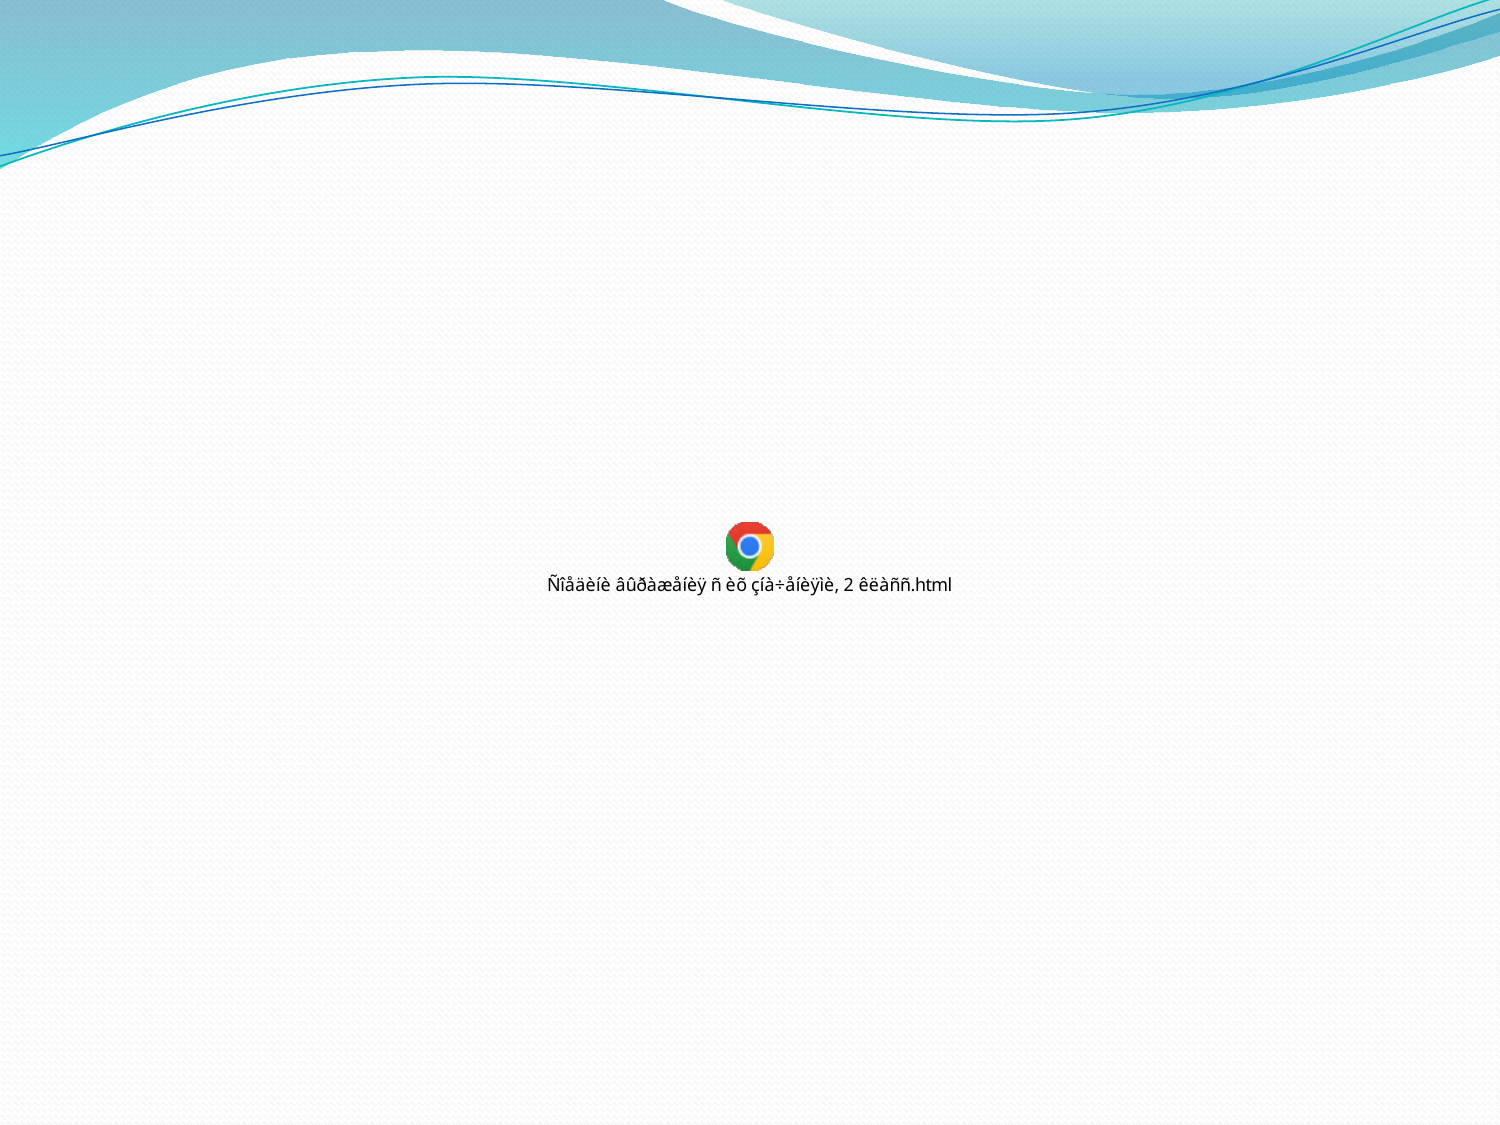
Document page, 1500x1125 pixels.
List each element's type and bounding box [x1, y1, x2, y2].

text_box [485, 521, 1015, 603]
